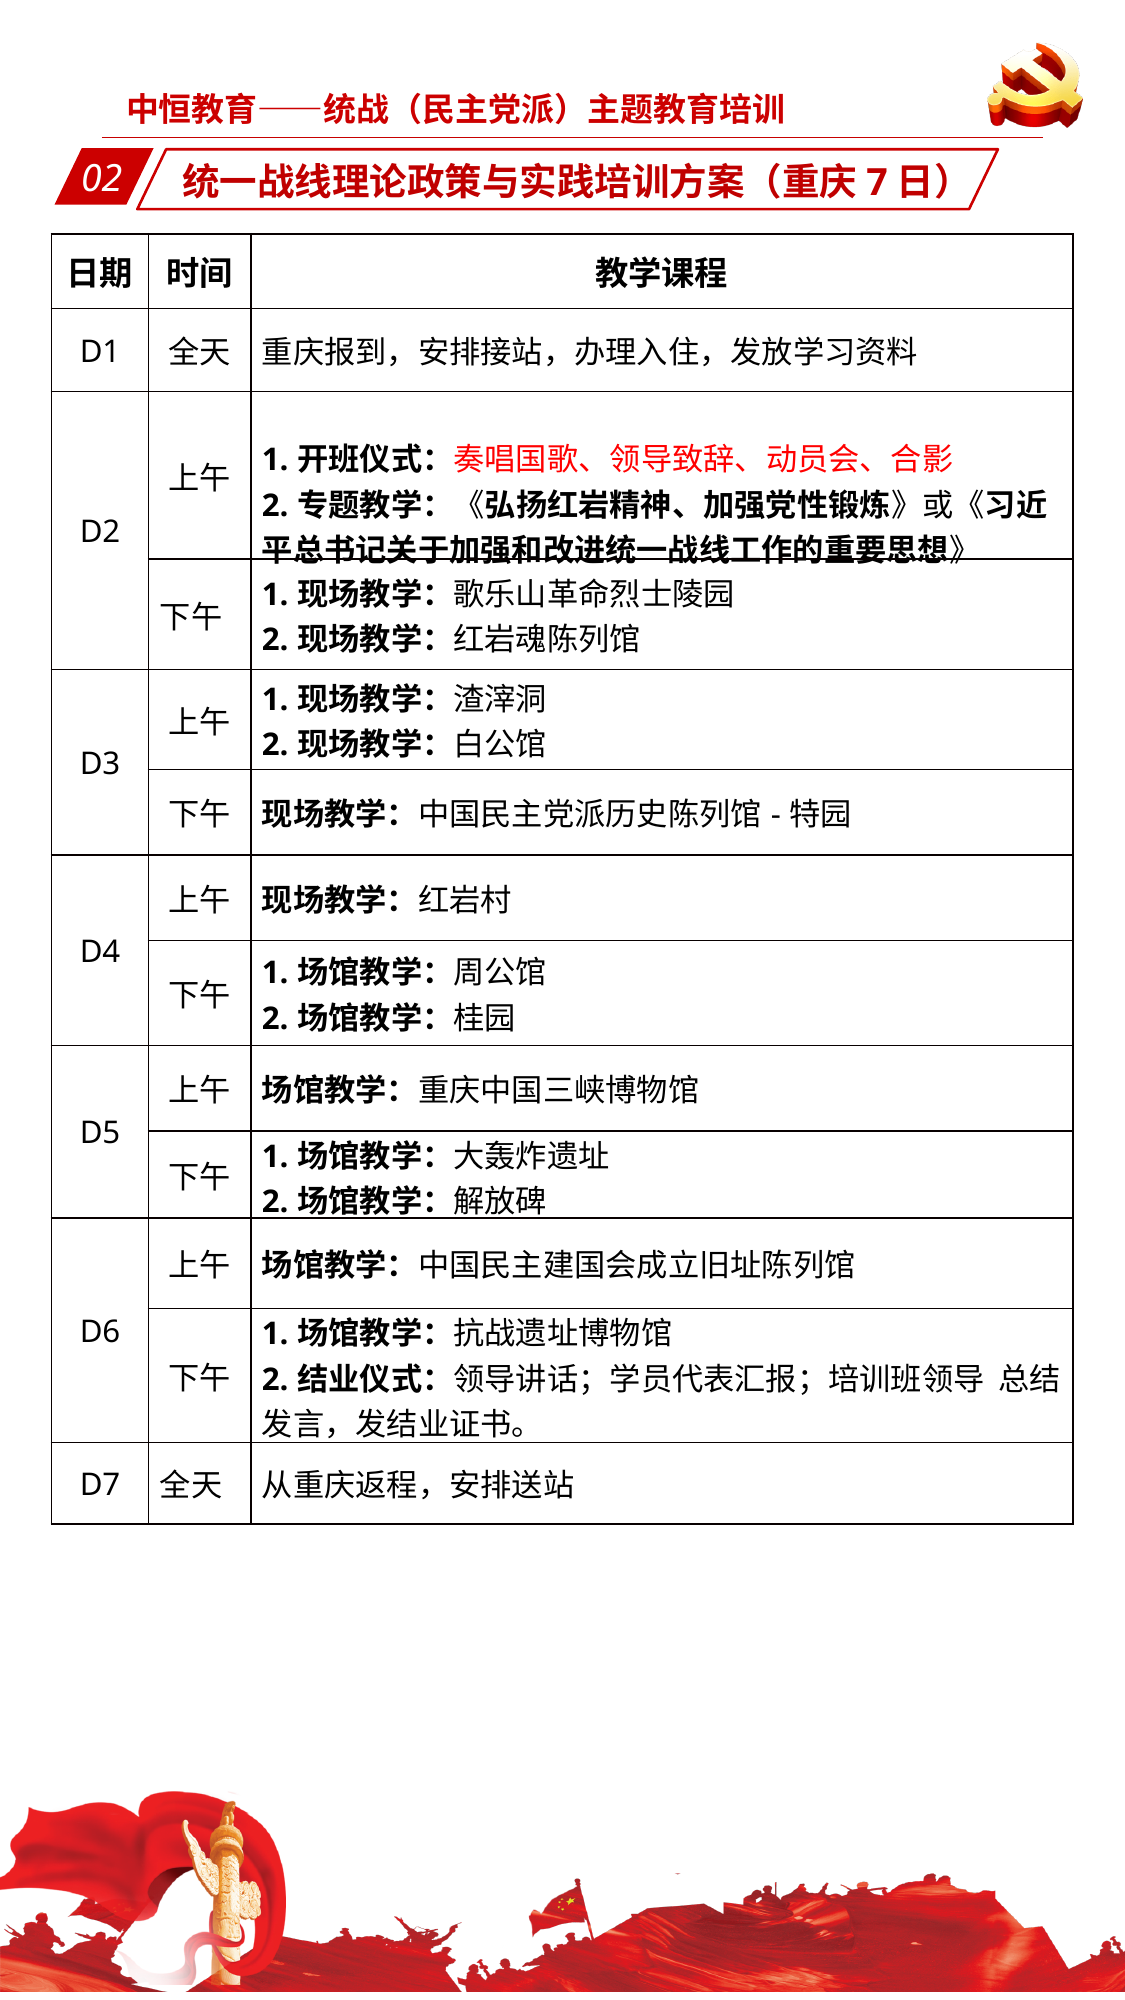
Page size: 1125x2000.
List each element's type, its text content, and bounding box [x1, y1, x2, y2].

table_cell 现场教学：红岩村 [252, 856, 1072, 940]
table_cell 从重庆返程，安排送站 [252, 1443, 1072, 1523]
table_cell 重庆报到，安排接站，办理入住，发放学习资料 [252, 309, 1072, 391]
table_cell 上午 [149, 1219, 250, 1308]
table_cell D5 [52, 1046, 148, 1217]
text_box 中恒教育——统战（民主党派）主题教育培训 [90, 77, 822, 139]
table_cell 下午 [149, 1132, 250, 1217]
table_cell 下午 [149, 770, 250, 854]
table_cell 1.场馆教学：周公馆 2.场馆教学：桂园 [252, 941, 1072, 1045]
table_cell 场馆教学：重庆中国三峡博物馆 [252, 1046, 1072, 1130]
table_cell D3 [52, 670, 148, 854]
table_cell D6 [52, 1219, 148, 1442]
table_cell 上午 [149, 392, 250, 558]
table_cell 上午 [149, 670, 250, 769]
table_cell 全天 [149, 1443, 250, 1523]
table_cell D4 [52, 856, 148, 1045]
table_cell 1.现场教学：渣滓洞 2.现场教学：白公馆 [252, 670, 1072, 769]
table_cell 1.场馆教学：抗战遗址博物馆 2.结业仪式：领导讲话；学员代表汇报；培训班领导 总结发言，发结业证书。 [252, 1309, 1072, 1442]
table_cell 1.现场教学：歌乐山革命烈士陵园 2.现场教学：红岩魂陈列馆 [252, 560, 1072, 669]
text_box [137, 149, 1015, 210]
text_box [54, 146, 161, 208]
table_cell D2 [52, 392, 148, 669]
table_header 时间 [149, 235, 250, 308]
table_cell D1 [52, 309, 148, 391]
table_cell 场馆教学：中国民主建国会成立旧址陈列馆 [252, 1219, 1072, 1308]
table_cell 1.场馆教学：大轰炸遗址 2.场馆教学：解放碑 [252, 1132, 1072, 1217]
table_cell 上午 [149, 1046, 250, 1130]
table_cell 现场教学：中国民主党派历史陈列馆-特园 [252, 770, 1072, 854]
table_cell 下午 [149, 941, 250, 1045]
table_cell 1.开班仪式：奏唱国歌、领导致辞、动员会、合影 2.专题教学：《弘扬红岩精神、加强党性锻炼》或《习近平总书记关于加强和改进统一战线工作的重要思想》 [252, 392, 1072, 558]
table_header 日期 [52, 235, 148, 308]
table_cell 全天 [149, 309, 250, 391]
table_cell 上午 [149, 856, 250, 940]
picture [987, 42, 1083, 129]
picture [0, 1790, 1125, 1992]
table_cell 下午 [149, 560, 250, 669]
table_cell 下午 [149, 1309, 250, 1442]
table_header 教学课程 [252, 235, 1072, 308]
table_cell D7 [52, 1443, 148, 1523]
